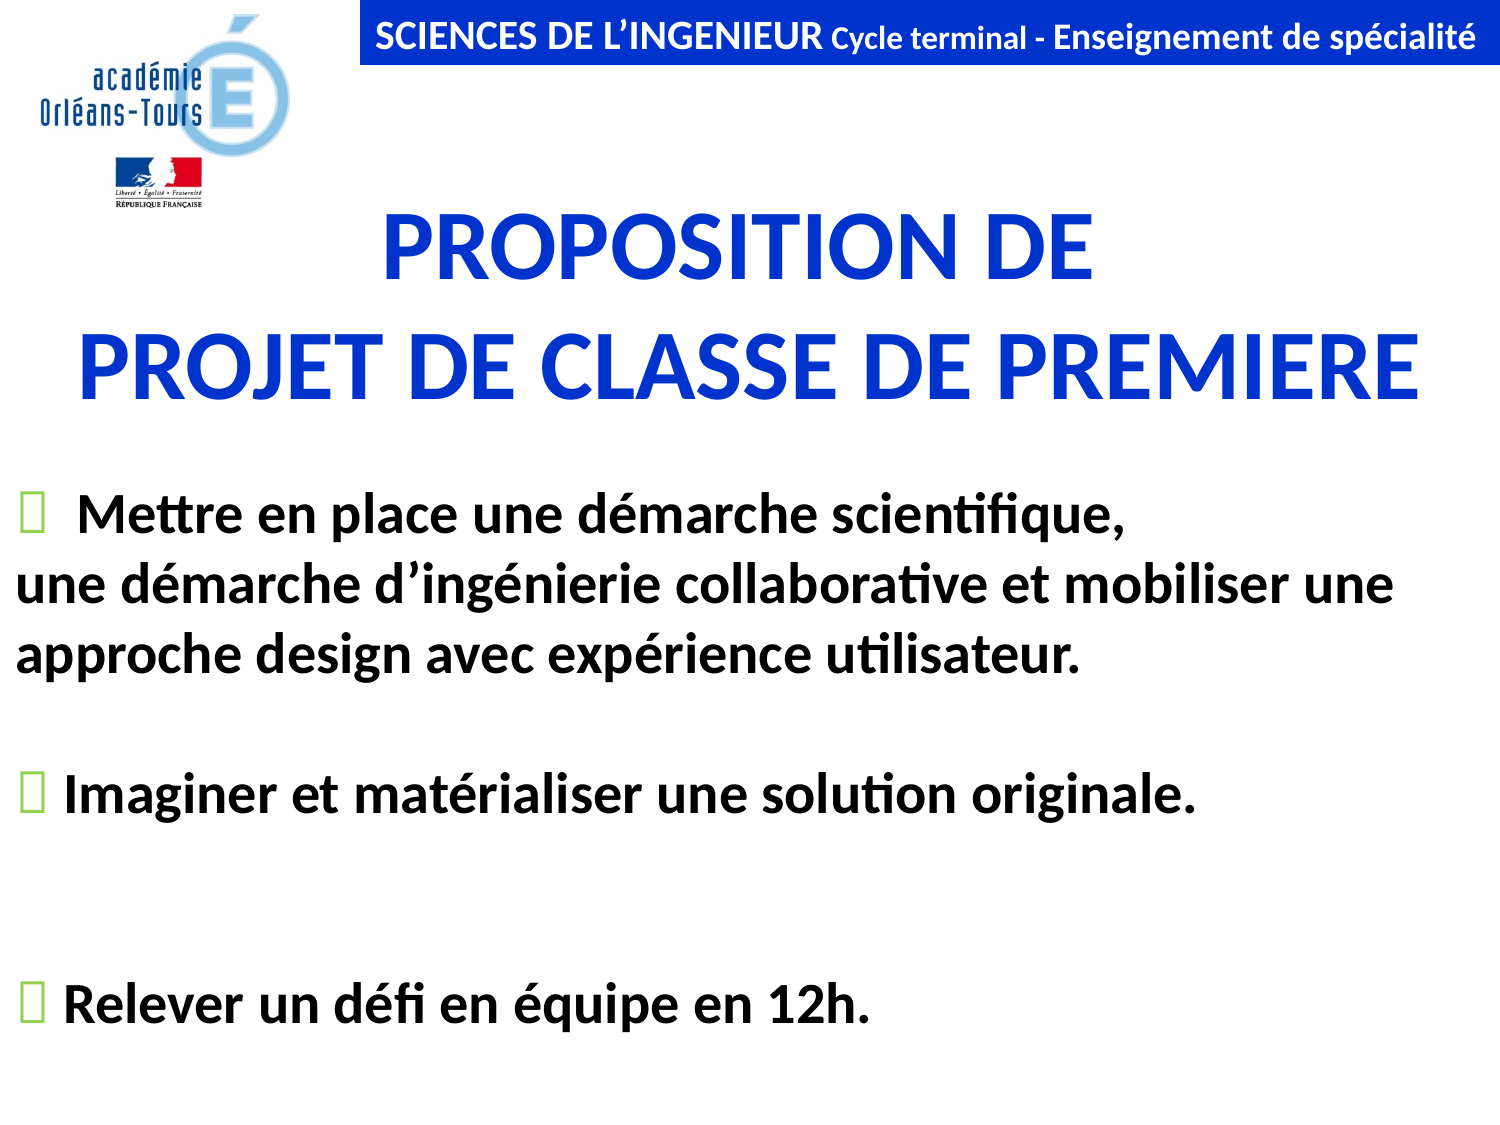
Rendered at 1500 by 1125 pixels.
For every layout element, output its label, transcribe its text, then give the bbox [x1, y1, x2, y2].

text_box SCIENCES DE L’INGENIEUR Cycle terminal - Enseignement de spécialité [360, 0, 1500, 65]
text_box PROPOSITION DE PROJET DE CLASSE DE PREMIERE [0, 172, 1500, 428]
picture [38, 13, 290, 208]
text_box  Mettre en place une démarche scientifique, une démarche d’ingénierie collaborative et mobiliser une approche design avec expérience utilisateur.  Imaginer et matérialiser une solution originale.  Relever un défi en équipe en 12h. [0, 467, 1494, 1043]
